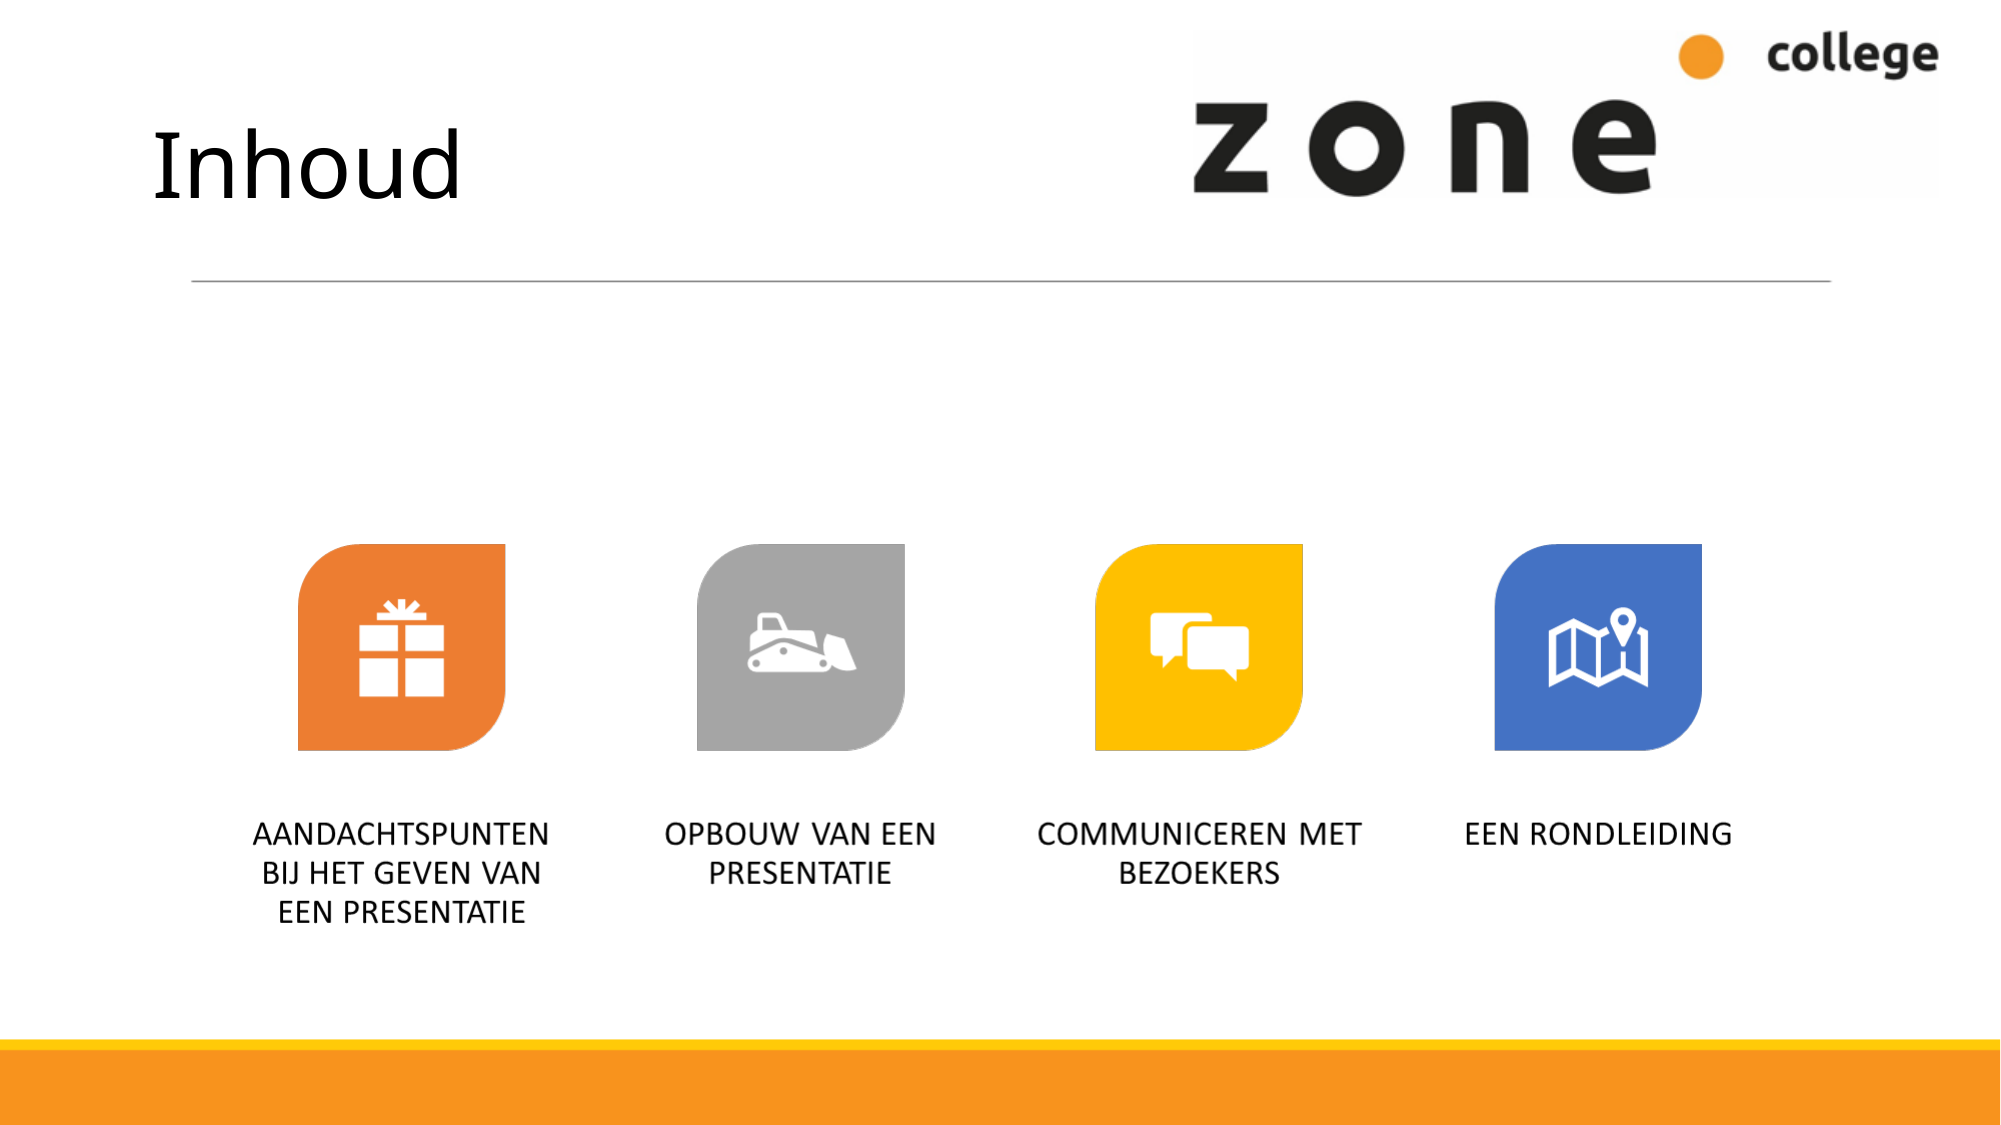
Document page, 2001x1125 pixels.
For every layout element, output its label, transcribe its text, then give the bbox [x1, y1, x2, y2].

picture [0, 0, 2001, 1125]
title Inhoud [137, 59, 1863, 278]
